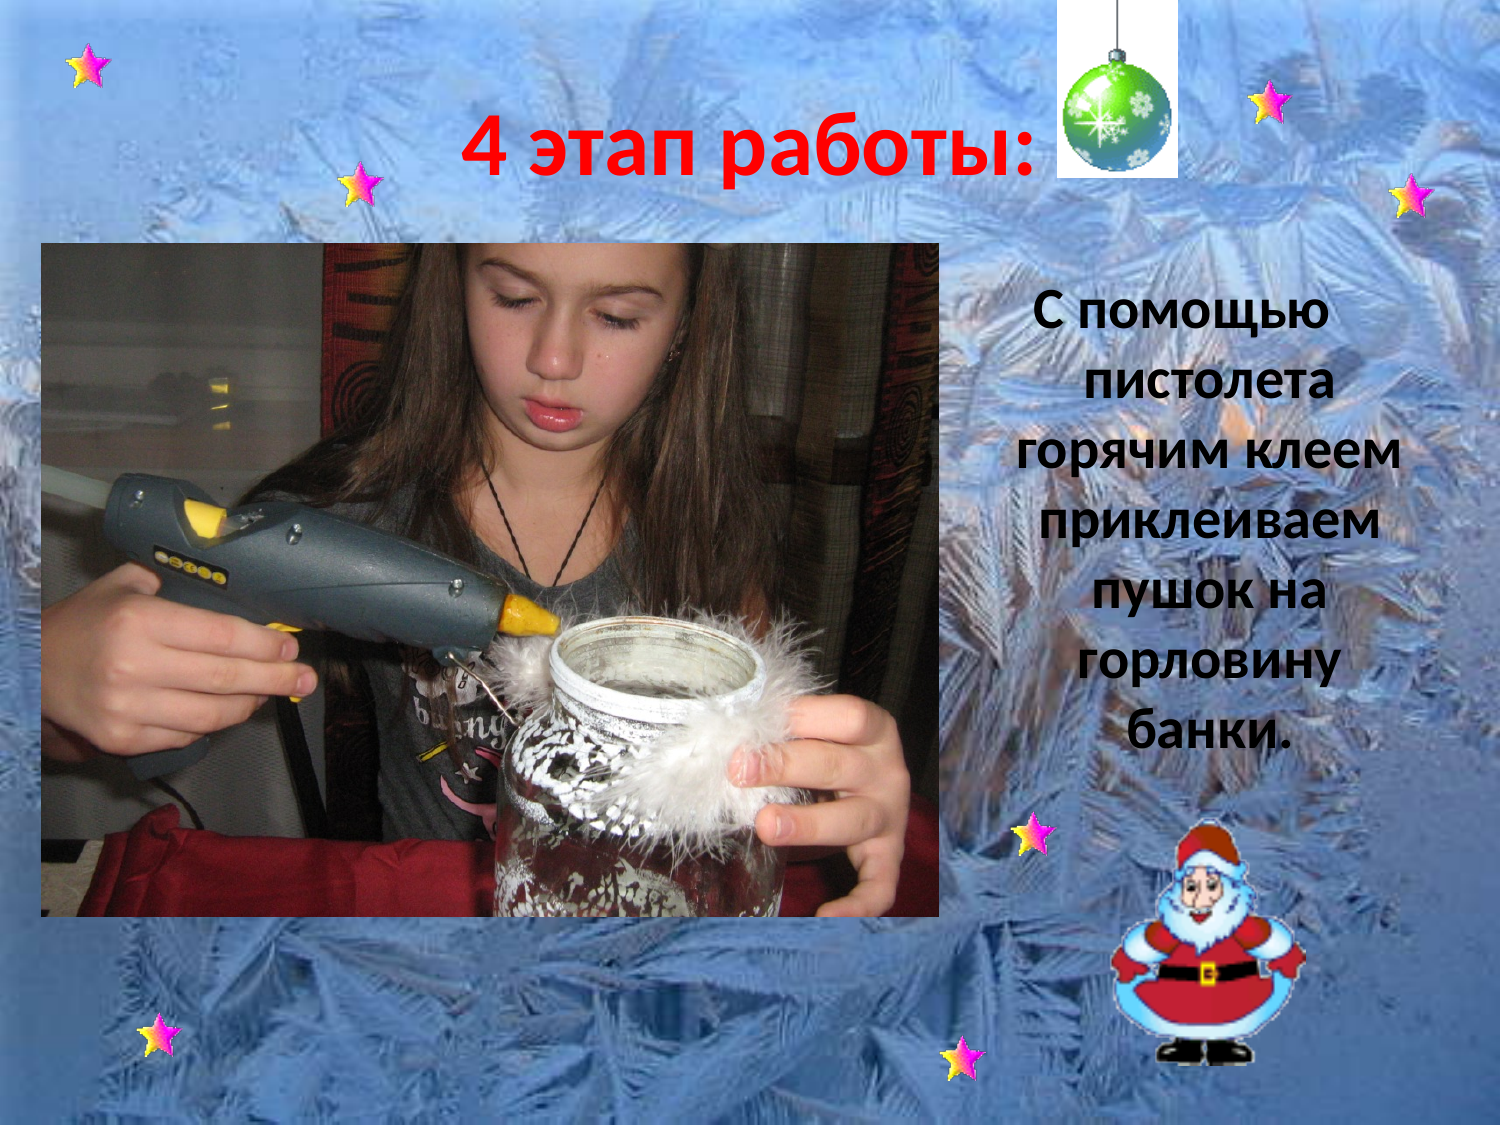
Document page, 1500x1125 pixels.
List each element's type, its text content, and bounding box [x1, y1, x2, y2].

list С помощью пистолета горячим клеем приклеиваем пушок на горловину банки. [938, 262, 1425, 1005]
title 4 этап работы: [75, 45, 1425, 233]
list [40, 243, 940, 918]
picture [0, 0, 1500, 1125]
